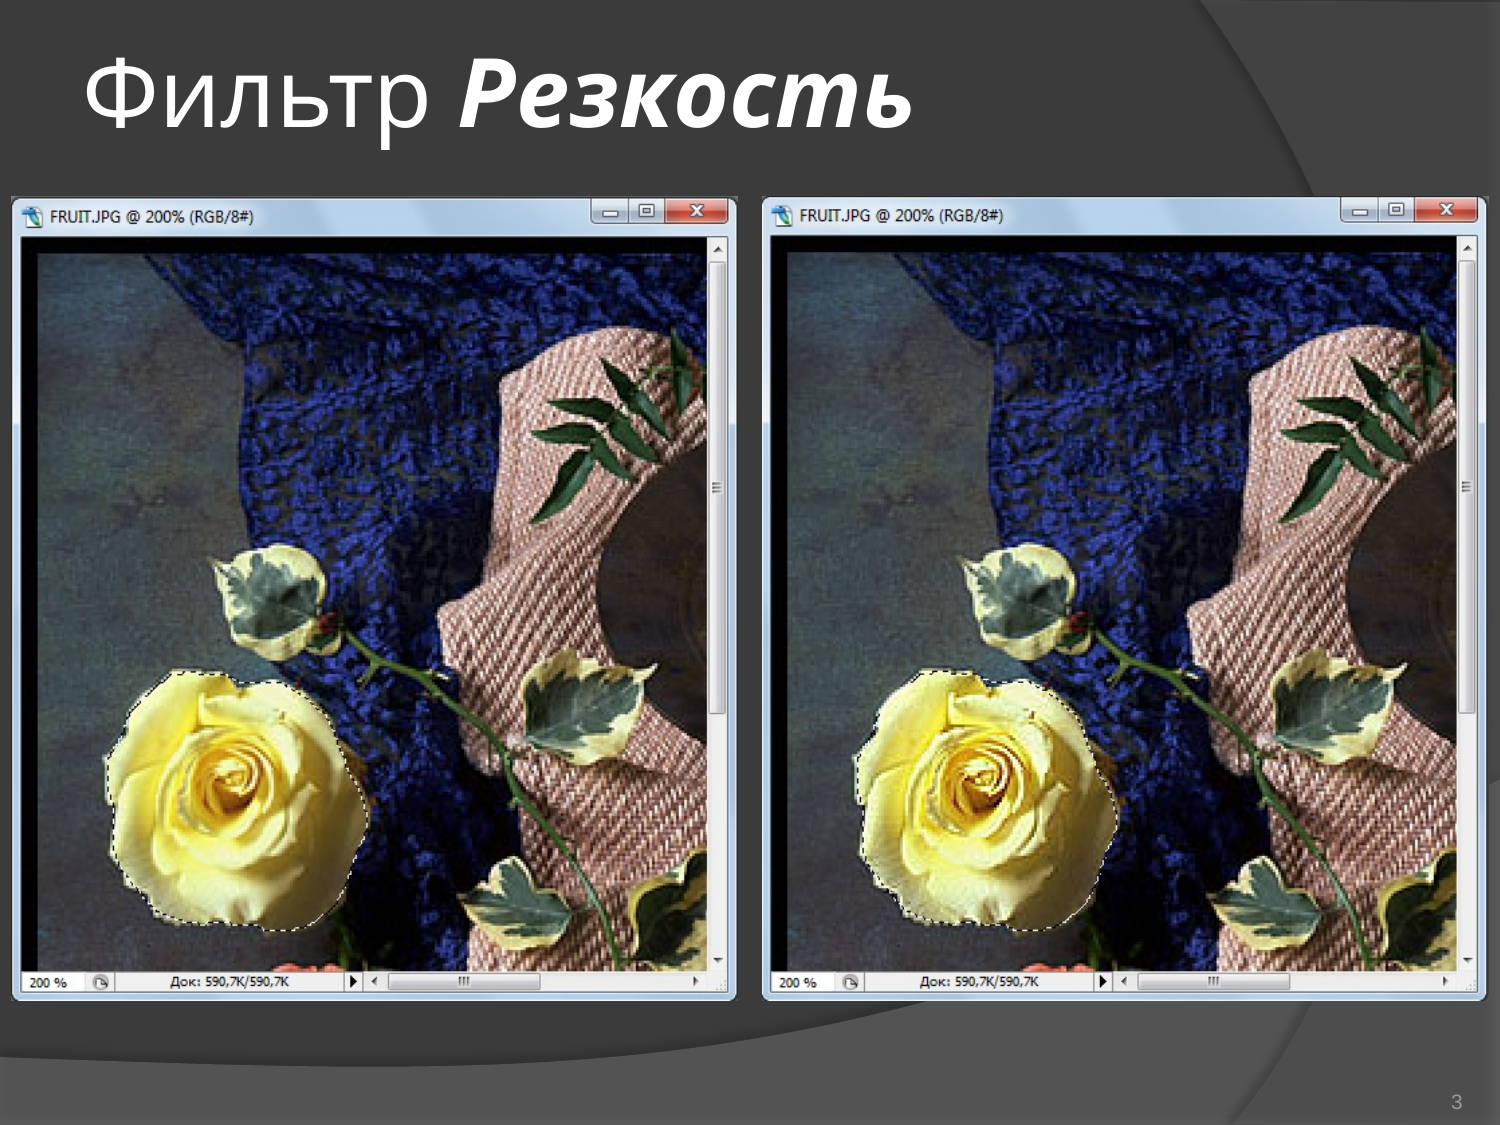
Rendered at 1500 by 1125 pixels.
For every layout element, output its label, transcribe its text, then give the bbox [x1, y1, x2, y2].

title Фильтр Резкость [75, 0, 1425, 183]
slide_number 3 [1337, 1053, 1463, 1114]
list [762, 195, 1490, 1001]
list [11, 196, 738, 1002]
